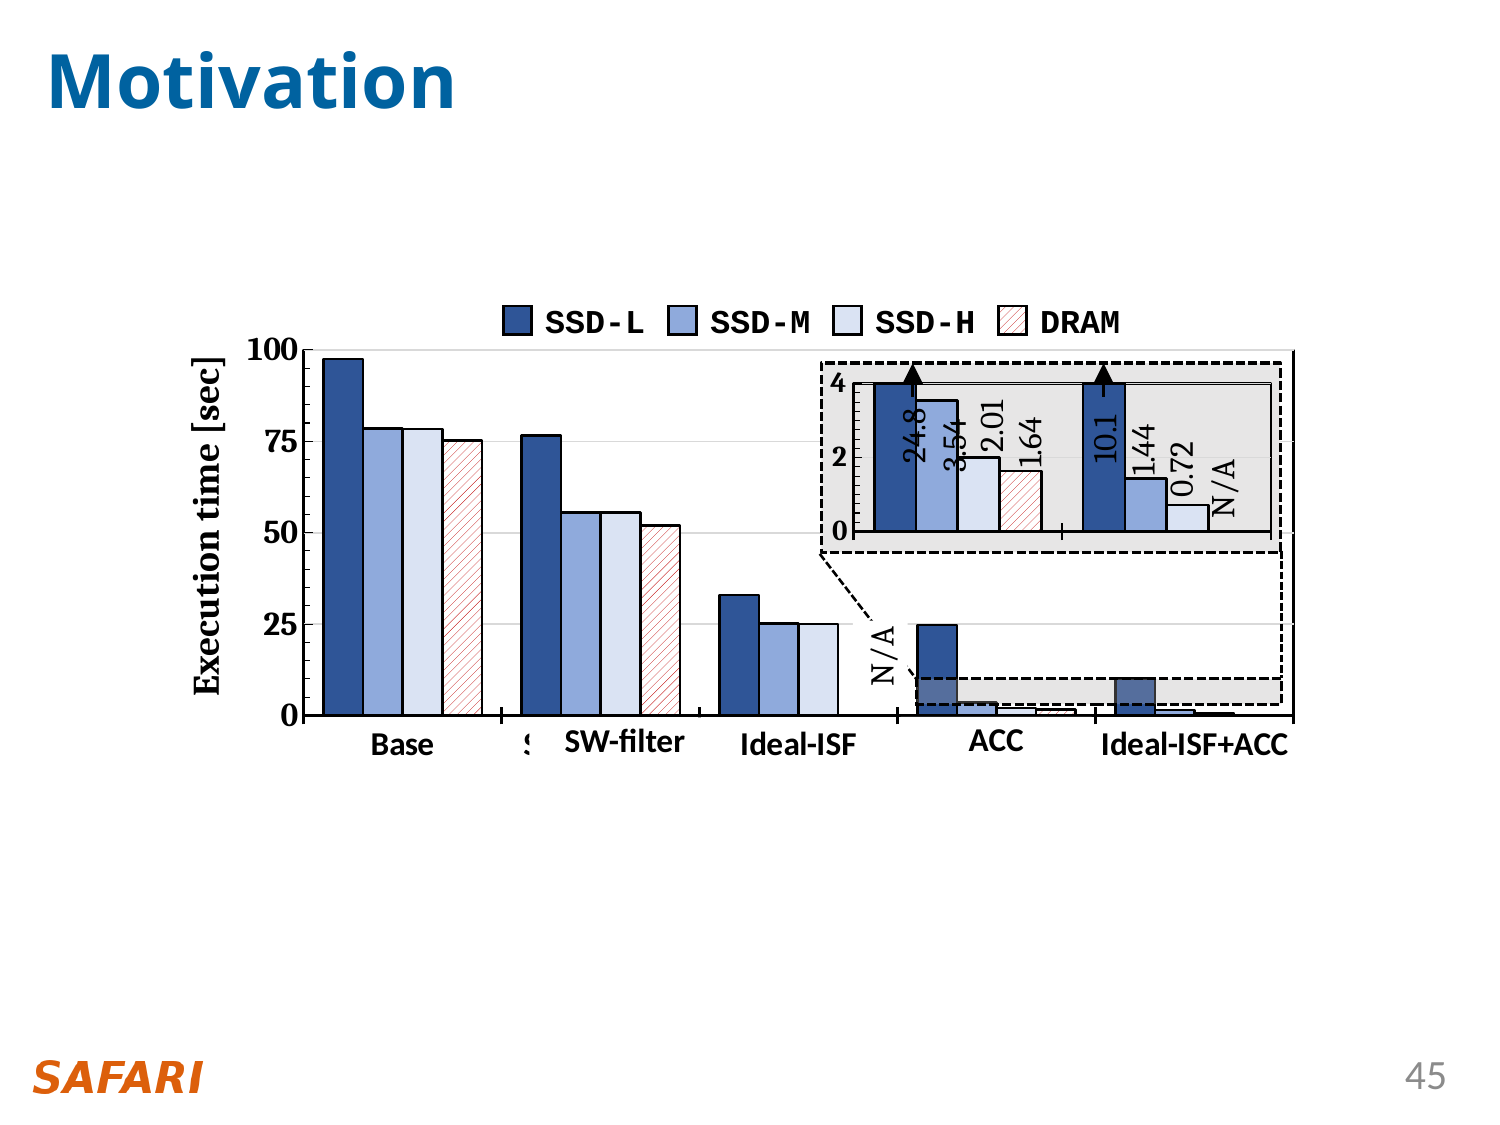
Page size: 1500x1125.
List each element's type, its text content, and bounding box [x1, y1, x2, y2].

picture [31, 1051, 209, 1104]
chart [225, 322, 1316, 773]
title Motivation [31, 15, 1475, 143]
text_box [819, 553, 917, 679]
text_box Execution time [sec] [174, 322, 225, 729]
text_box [454, 292, 1165, 322]
